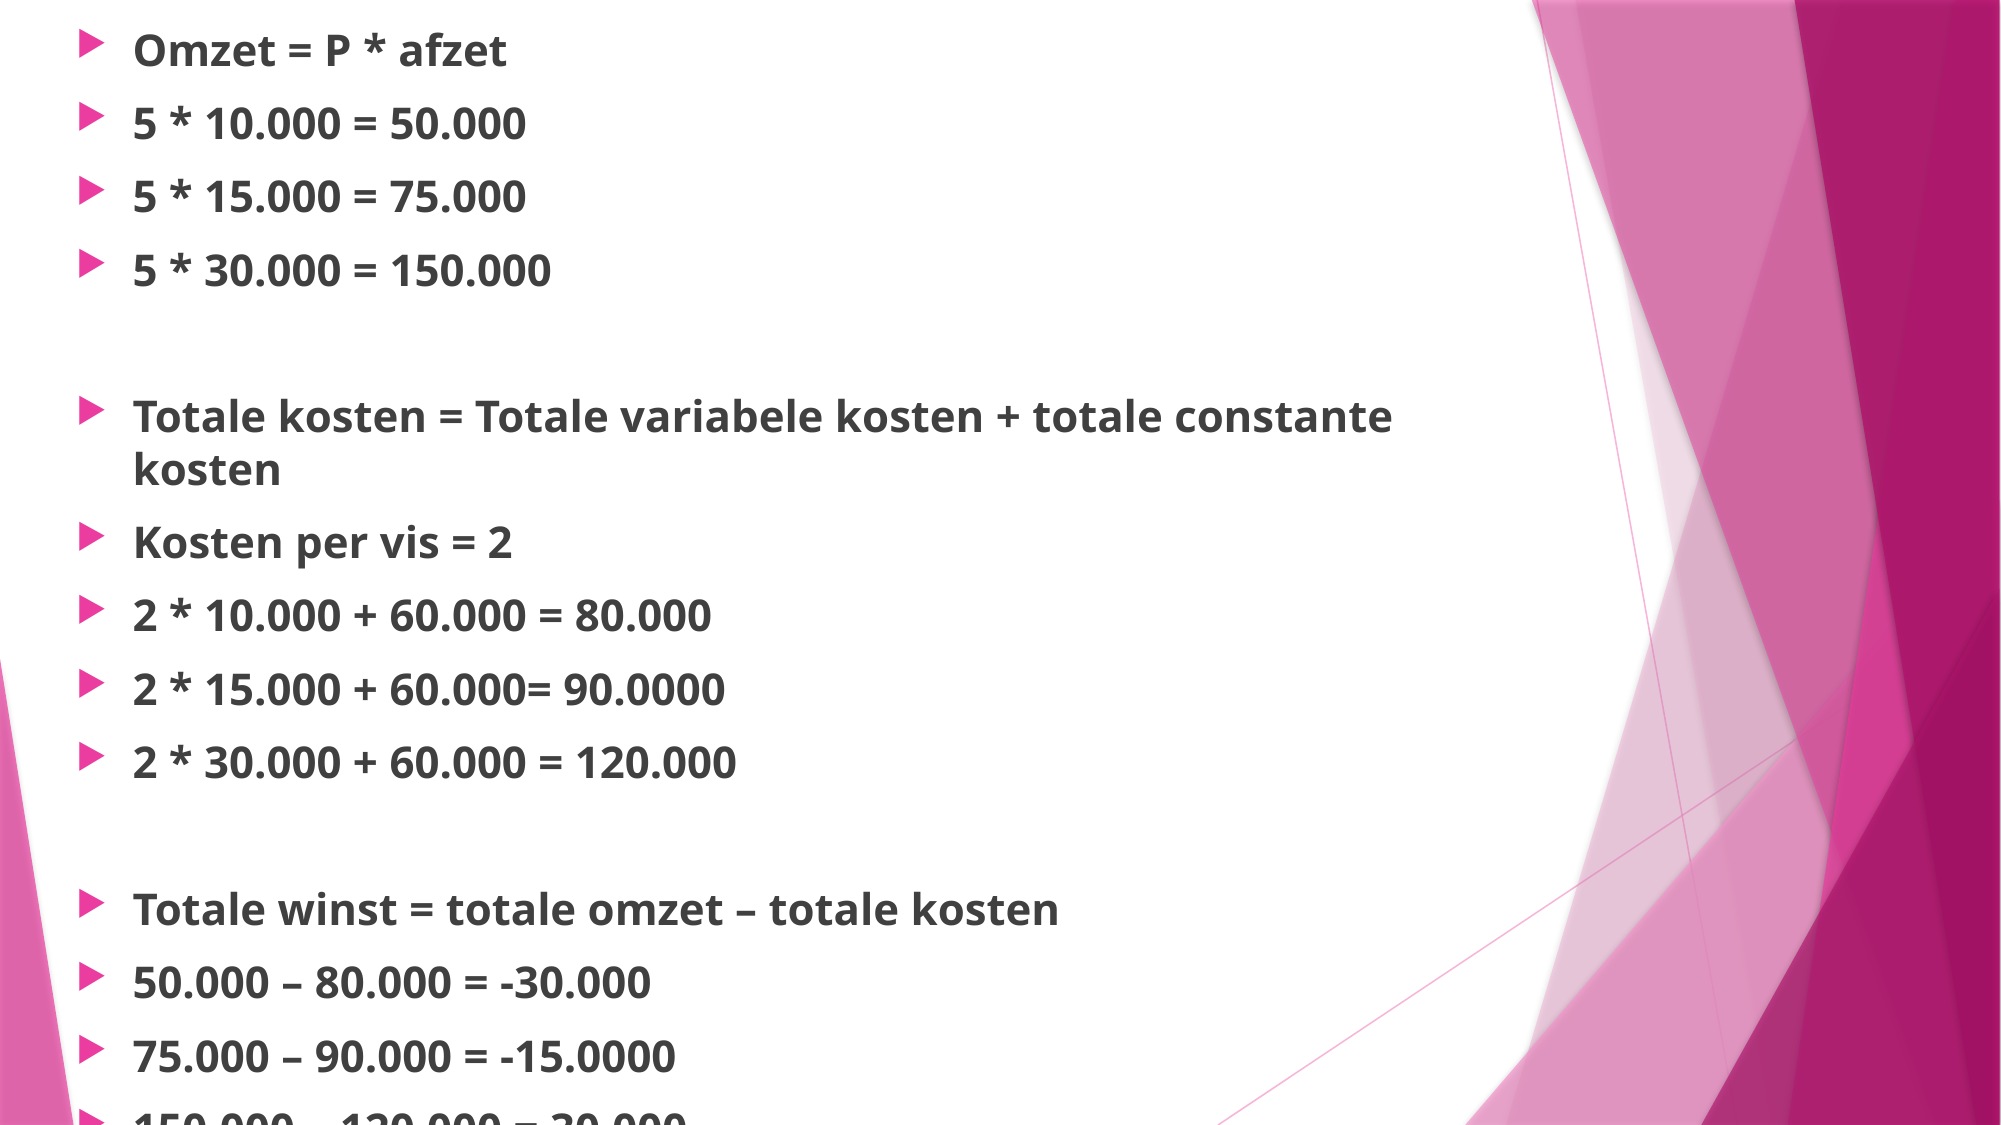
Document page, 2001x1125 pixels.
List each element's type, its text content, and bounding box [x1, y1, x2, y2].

list Omzet = P * afzet 5 * 10.000 = 50.000 5 * 15.000 = 75.000 5 * 30.000 = 150.000 Totale kosten = Totale variabele kosten + totale constante kosten Kosten per vis = 2 2 * 10.000 + 60.000 = 80.000 2 * 15.000 + 60.000= 90.0000 2 * 30.000 + 60.000 = 120.000 Totale winst = totale omzet – totale kosten 50.000 – 80.000 = -30.000 75.000 – 90.000 = -15.0000 150.000 – 120.000 = 30.000 [61, 14, 1522, 991]
